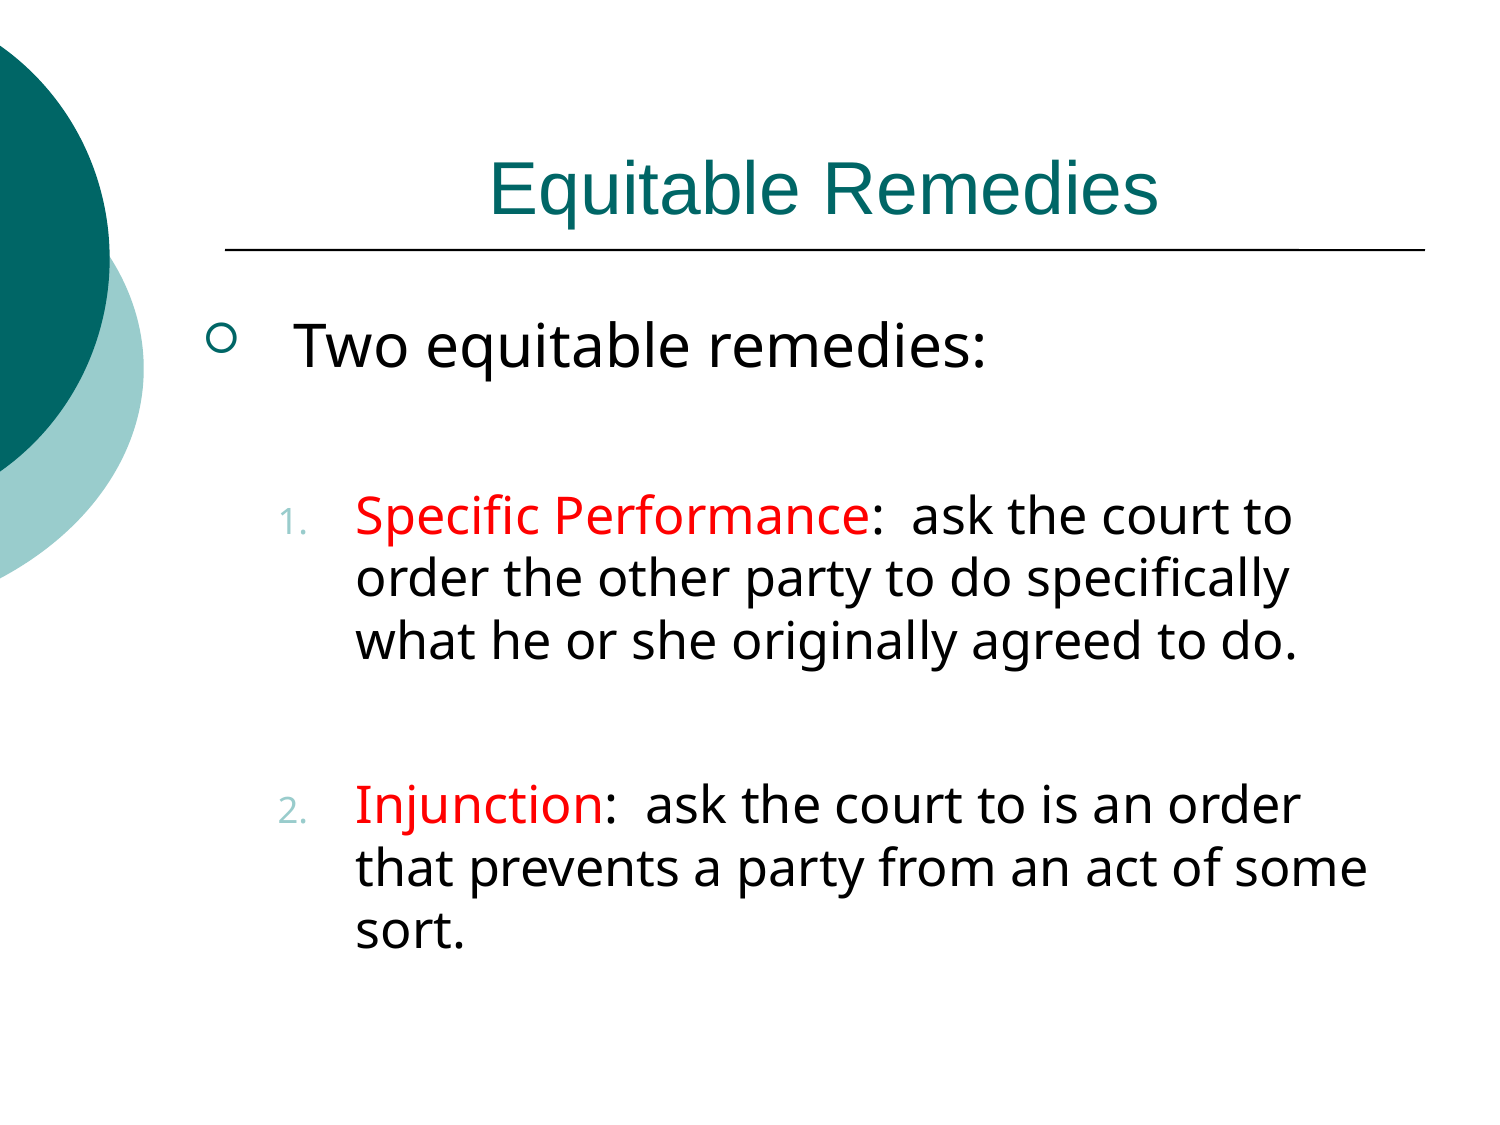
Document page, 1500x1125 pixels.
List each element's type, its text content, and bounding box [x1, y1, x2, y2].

list Two equitable remedies: Specific Performance: ask the court to order the other party to do specifically what he or she originally agreed to do. Injunction: ask the court to is an order that prevents a party from an act of some sort. [187, 299, 1425, 1013]
title Equitable Remedies [224, 49, 1425, 237]
